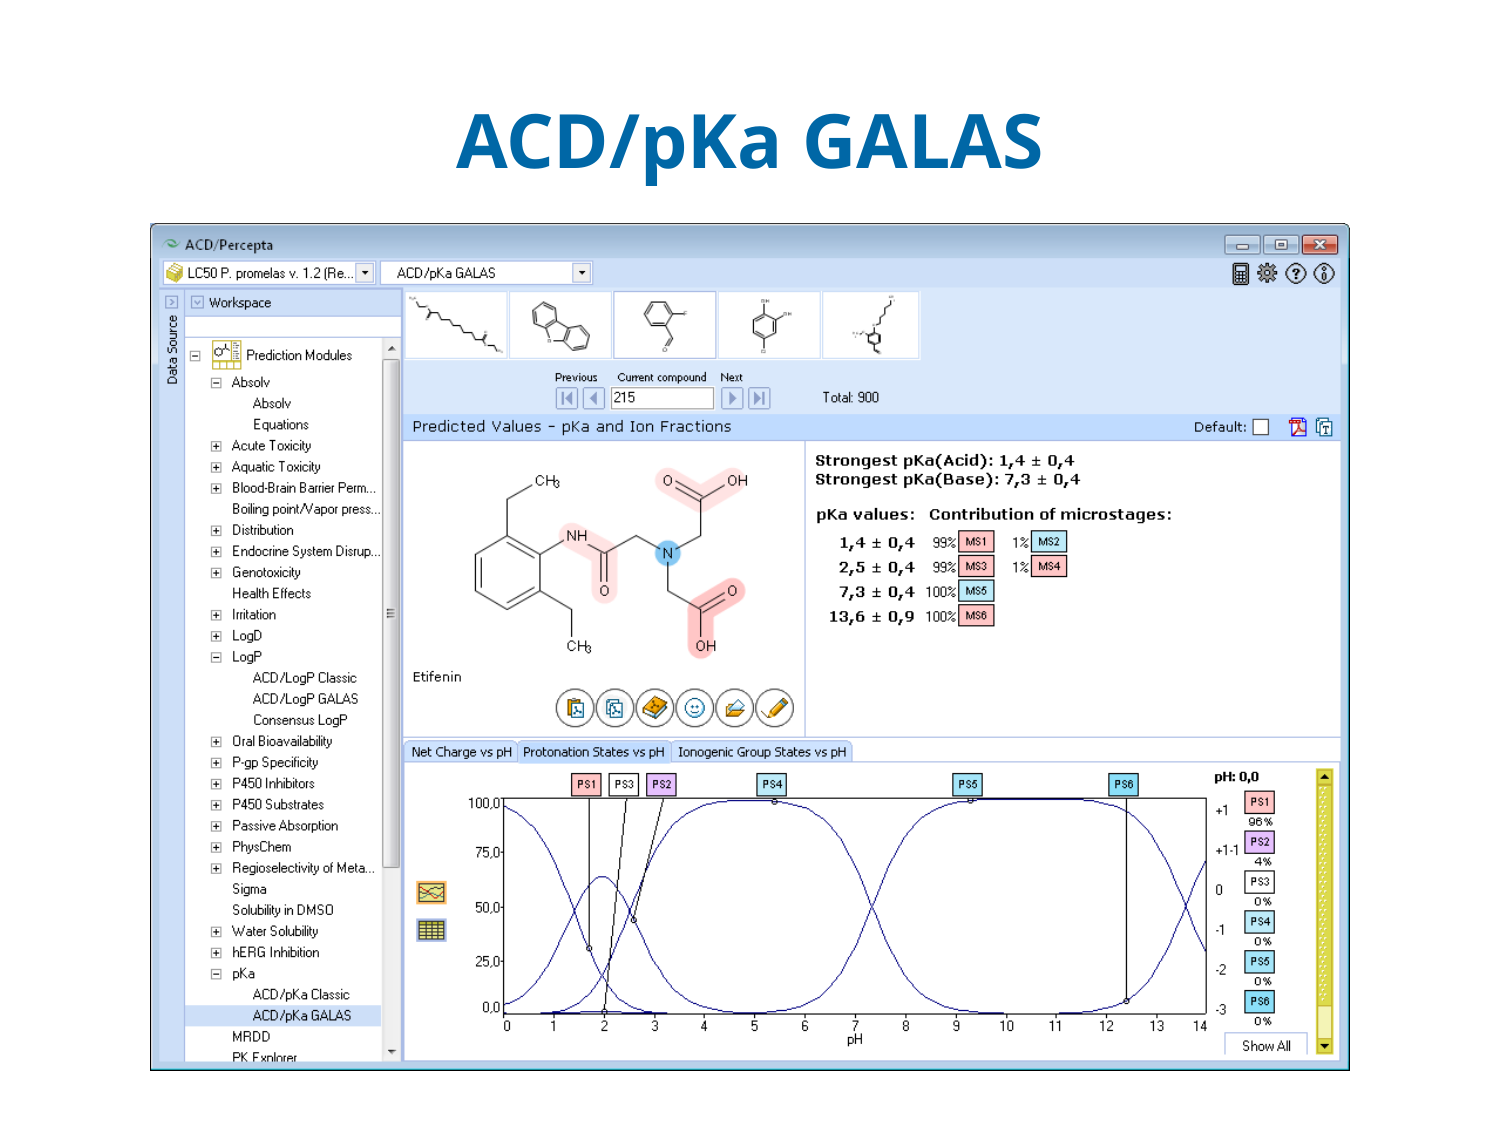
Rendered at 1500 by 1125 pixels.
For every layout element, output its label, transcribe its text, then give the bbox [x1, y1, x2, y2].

picture [150, 222, 1350, 1071]
title ACD/pKa GALAS [74, 44, 1426, 233]
